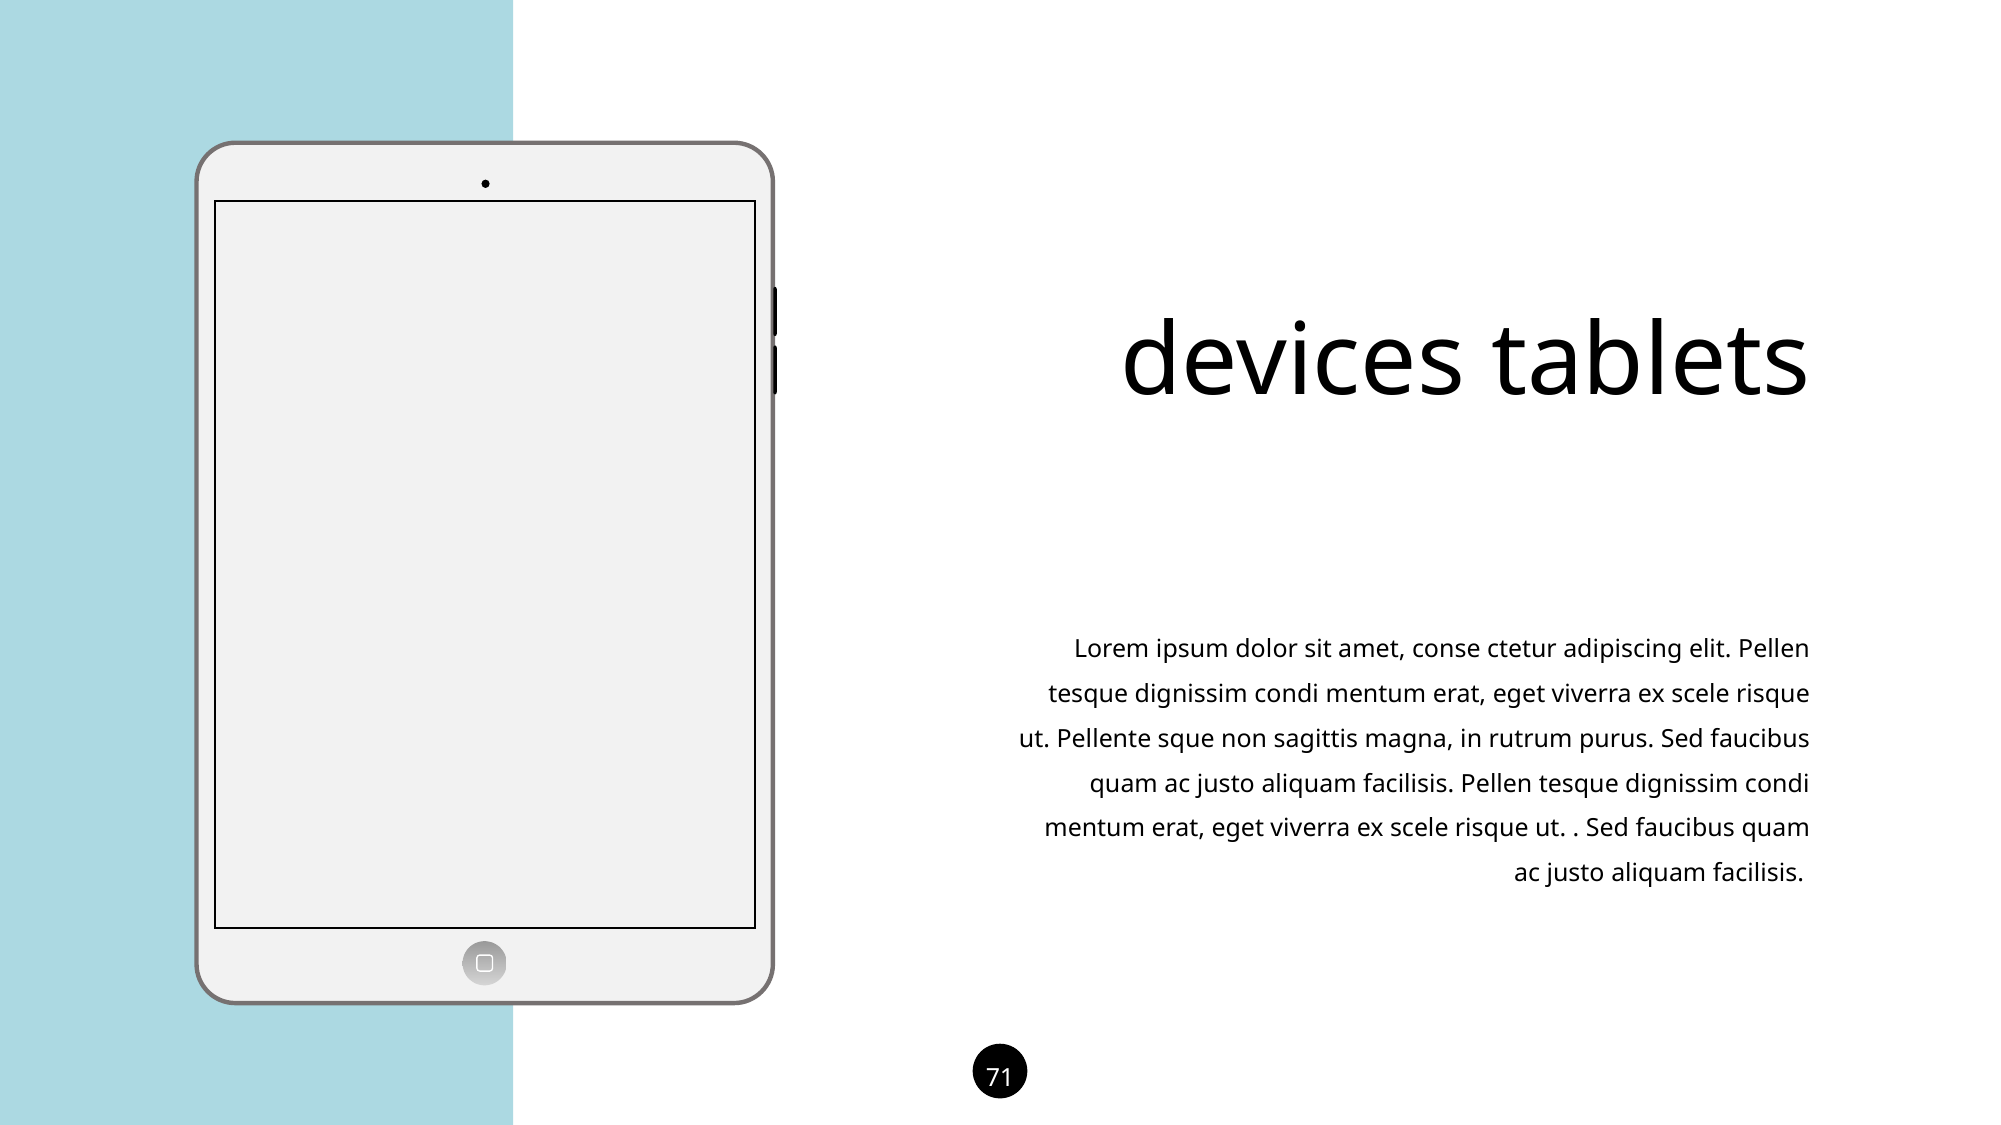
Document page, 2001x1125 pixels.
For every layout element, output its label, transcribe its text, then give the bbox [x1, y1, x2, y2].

text_box [0, 0, 514, 1125]
text_box 71 [962, 1039, 1038, 1099]
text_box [194, 140, 777, 1006]
text_box devices tablets [936, 286, 1826, 422]
picture [215, 201, 756, 928]
text_box Lorem ipsum dolor sit amet, conse ctetur adipiscing elit. Pellen tesque dignissim condi mentum erat, eget viverra ex scele risque ut. Pellente sque non sagittis magna, in rutrum purus. Sed faucibus quam ac justo aliquam facilisis. Pellen tesque dignissim condi mentum erat, eget viverra ex scele risque ut. . Sed faucibus quam ac justo aliquam facilisis. [999, 610, 1826, 895]
